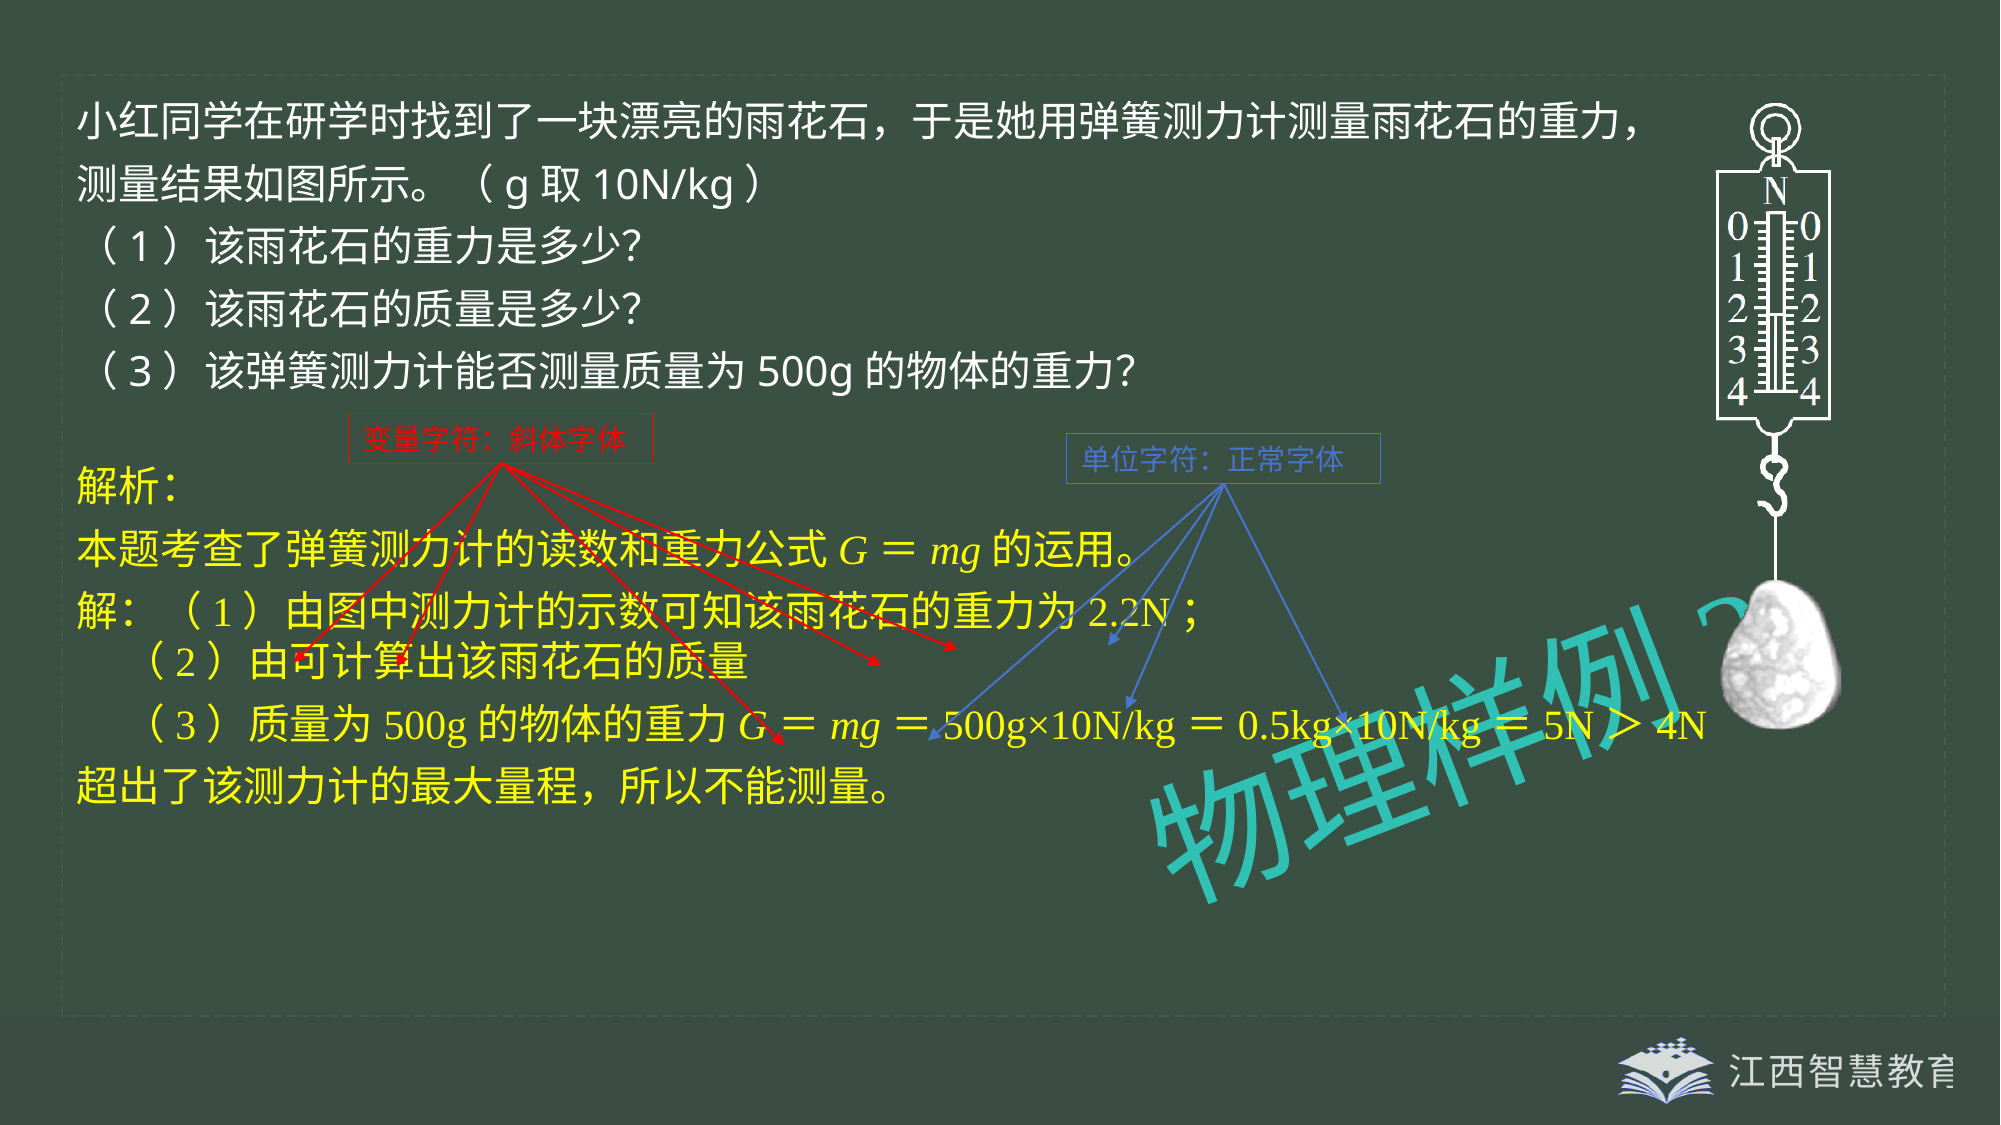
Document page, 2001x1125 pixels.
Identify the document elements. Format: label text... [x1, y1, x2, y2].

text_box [293, 412, 959, 746]
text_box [927, 433, 1382, 742]
picture [1689, 86, 1858, 739]
text_box 物理样例2 [1132, 532, 1761, 950]
picture [1611, 1026, 1726, 1116]
text_box 小红同学在研学时找到了一块漂亮的雨花石，于是她用弹簧测力计测量雨花石的重力，测量结果如图所示。（g取10N/kg） （1）该雨花石的重力是多少？ （2）该雨花石的质量是多少？ （3）该弹簧测力计能否测量质量为500g的物体的重力？ [62, 75, 1660, 403]
